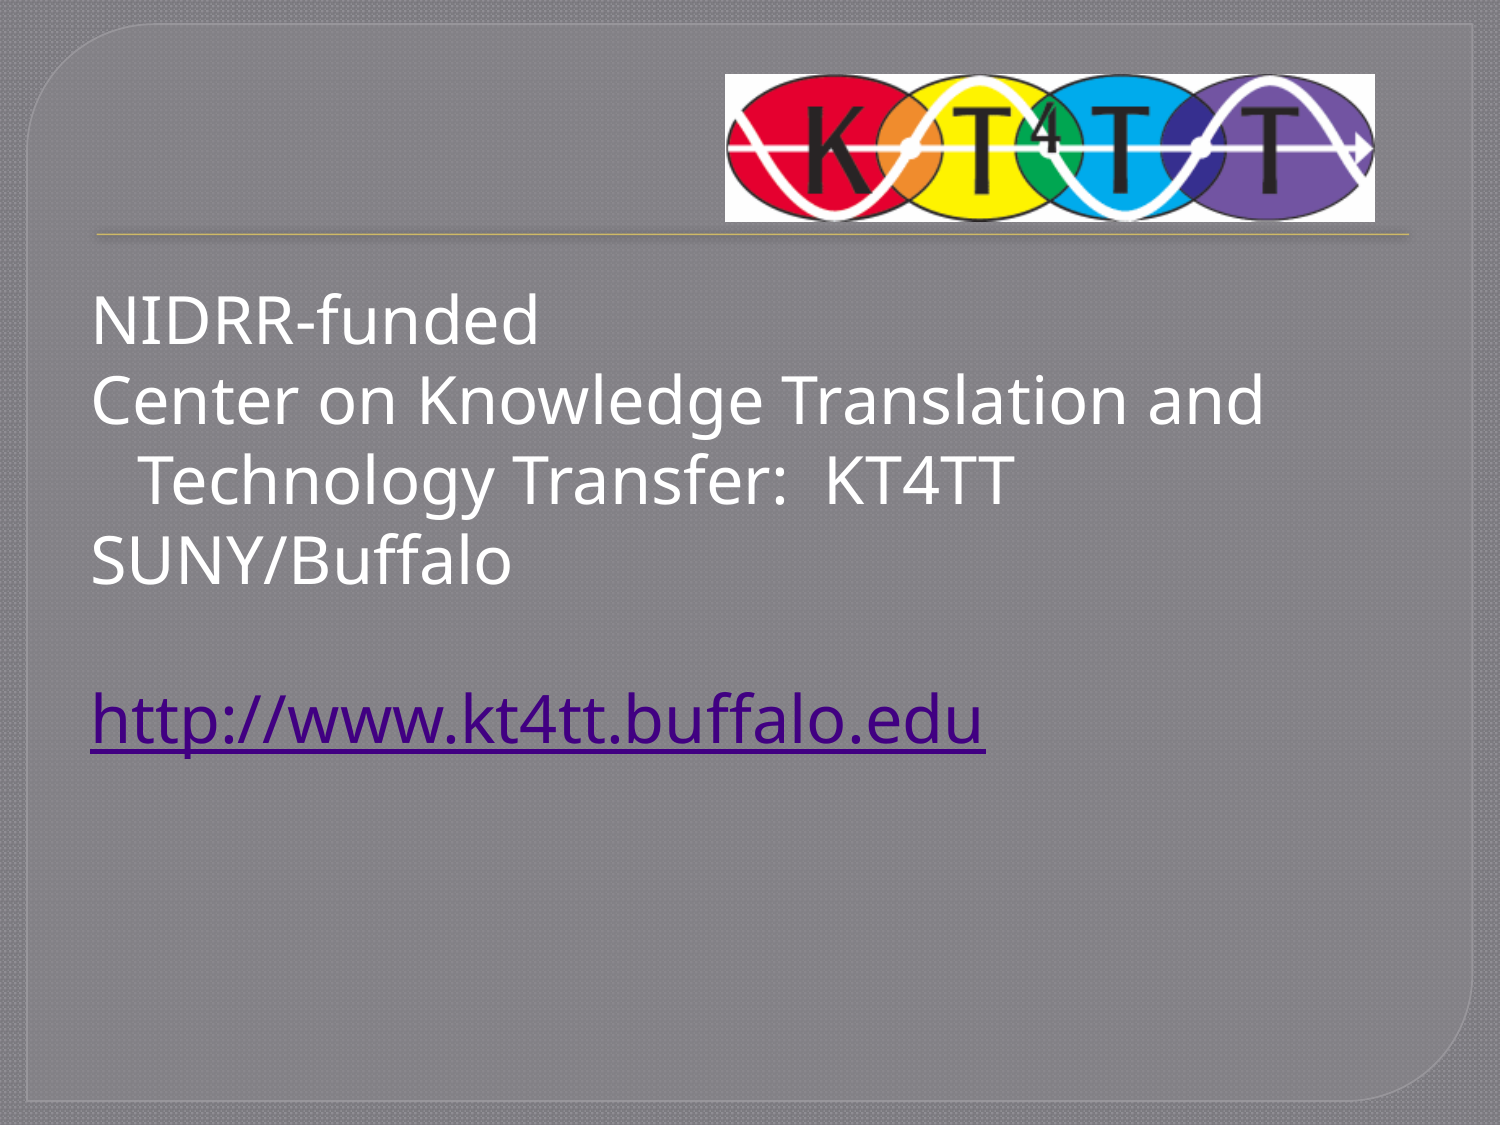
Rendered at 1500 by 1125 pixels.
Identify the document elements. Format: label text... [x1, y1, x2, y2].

list NIDRR-funded Center on Knowledge Translation and Technology Transfer: KT4TT SUNY/Buffalo http://www.kt4tt.buffalo.edu [75, 270, 1425, 1013]
title [75, 41, 1425, 230]
picture [724, 74, 1376, 222]
